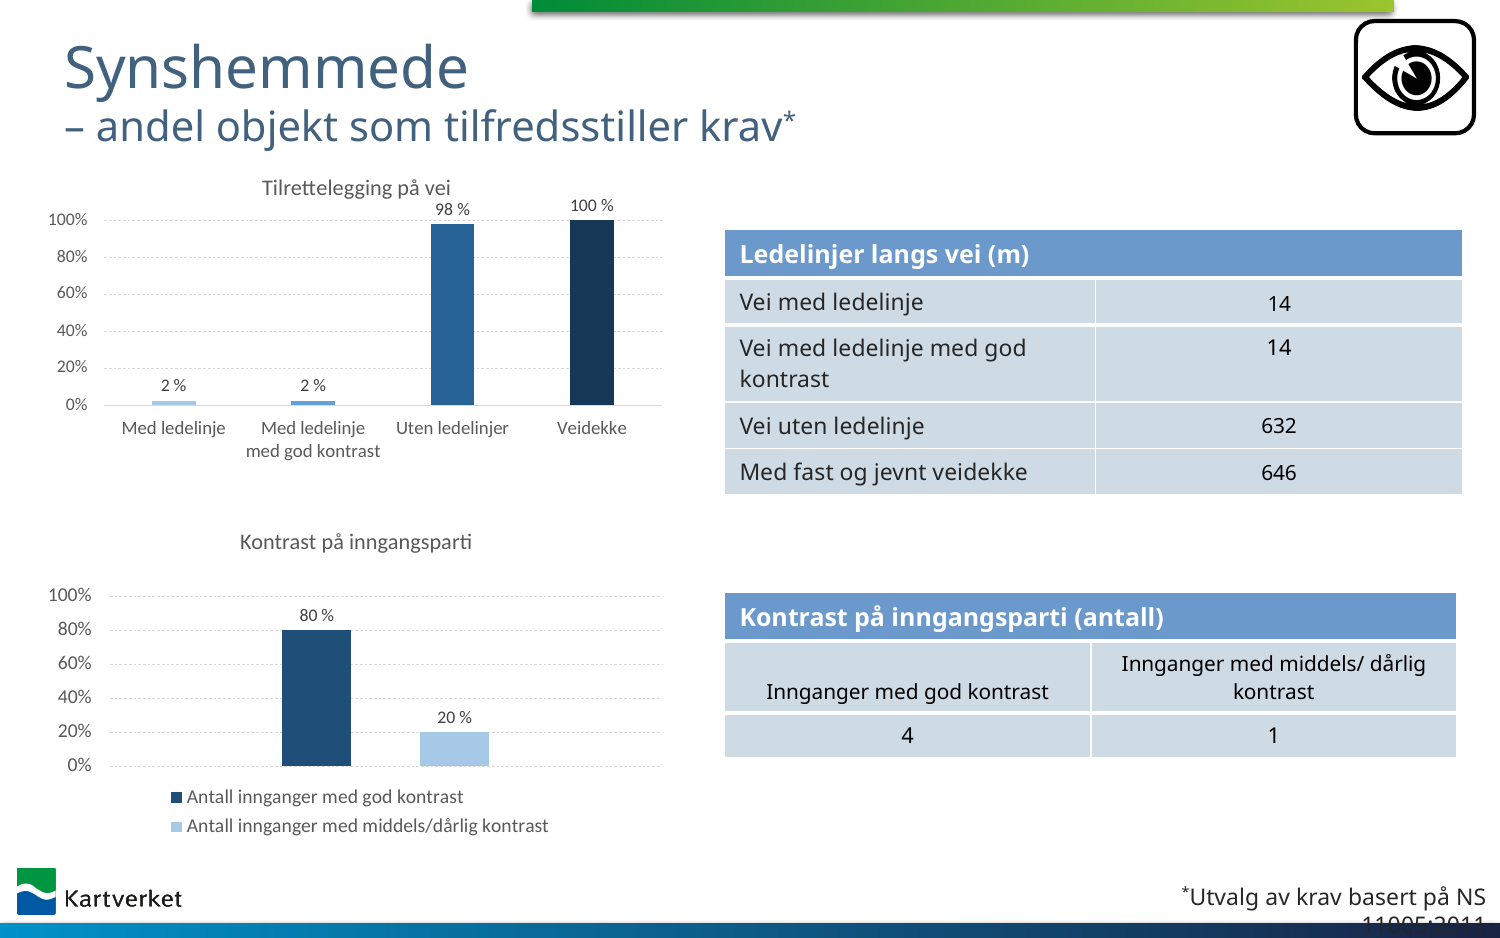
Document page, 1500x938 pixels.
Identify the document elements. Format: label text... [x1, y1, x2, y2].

picture [41, 166, 673, 492]
table_cell 646 [1096, 449, 1462, 494]
picture [41, 520, 673, 846]
text_box *Utvalg av krav basert på NS 11005:2011 [1068, 873, 1500, 938]
text_box Synshemmede – andel objekt som tilfredsstiller krav* [49, 24, 1431, 158]
table_cell Vei med ledelinje med god kontrast [725, 327, 1095, 401]
table_header Ledelinjer langs vei (m) [725, 230, 1462, 276]
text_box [1355, 20, 1475, 134]
table_cell 632 [1096, 403, 1462, 448]
table_cell 14 [1096, 327, 1462, 401]
table_cell Innganger med god kontrast [725, 643, 1090, 711]
table_header Kontrast på inngangsparti (antall) [725, 593, 1456, 639]
table_cell Innganger med middels/ dårlig kontrast [1092, 643, 1456, 711]
table_cell 1 [1092, 715, 1456, 757]
table_cell 4 [725, 715, 1090, 757]
table_cell 14 [1096, 280, 1462, 323]
table_cell Vei med ledelinje [725, 280, 1095, 323]
table_cell Med fast og jevnt veidekke [725, 449, 1095, 494]
table_cell Vei uten ledelinje [725, 403, 1095, 448]
